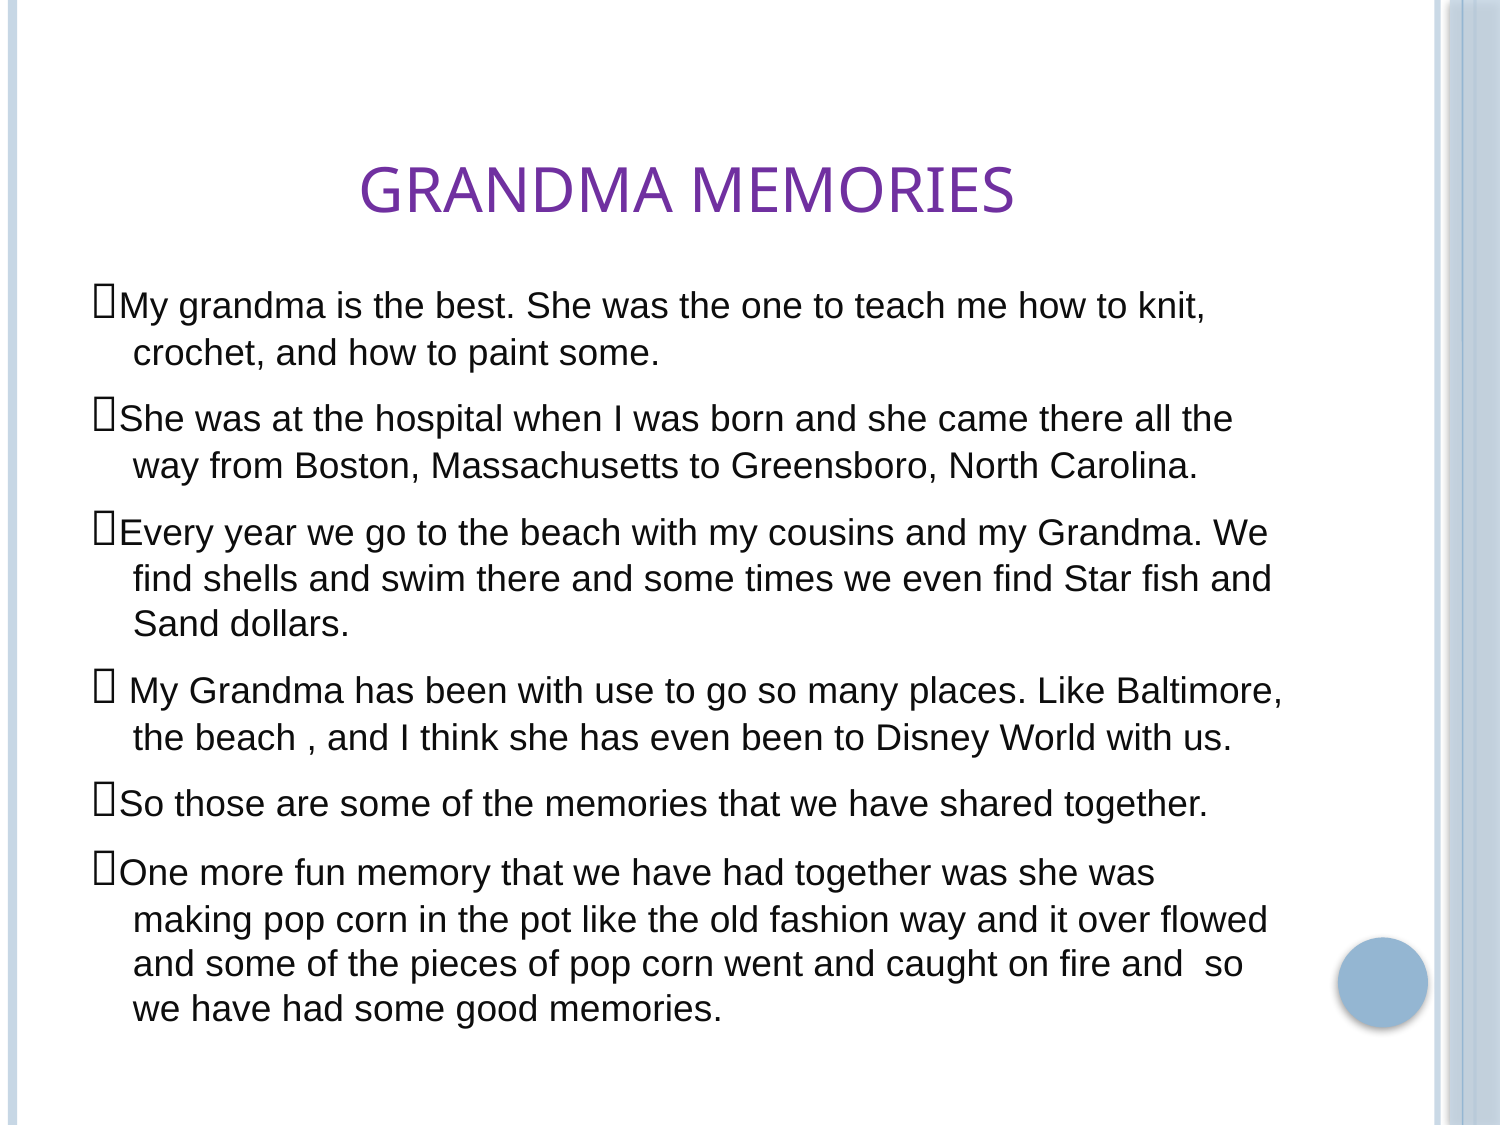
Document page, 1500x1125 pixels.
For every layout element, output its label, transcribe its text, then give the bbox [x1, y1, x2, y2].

title Grandma Memories [75, 45, 1300, 233]
list My grandma is the best. She was the one to teach me how to knit, crochet, and how to paint some. She was at the hospital when I was born and she came there all the way from Boston, Massachusetts to Greensboro, North Carolina. Every year we go to the beach with my cousins and my Grandma. We find shells and swim there and some times we even find Star fish and Sand dollars.  My Grandma has been with use to go so many places. Like Baltimore, the beach , and I think she has even been to Disney World with us. So those are some of the memories that we have shared together. One more fun memory that we have had together was she was making pop corn in the pot like the old fashion way and it over flowed and some of the pieces of pop corn went and caught on fire and so we have had some good memories. [75, 262, 1300, 1062]
